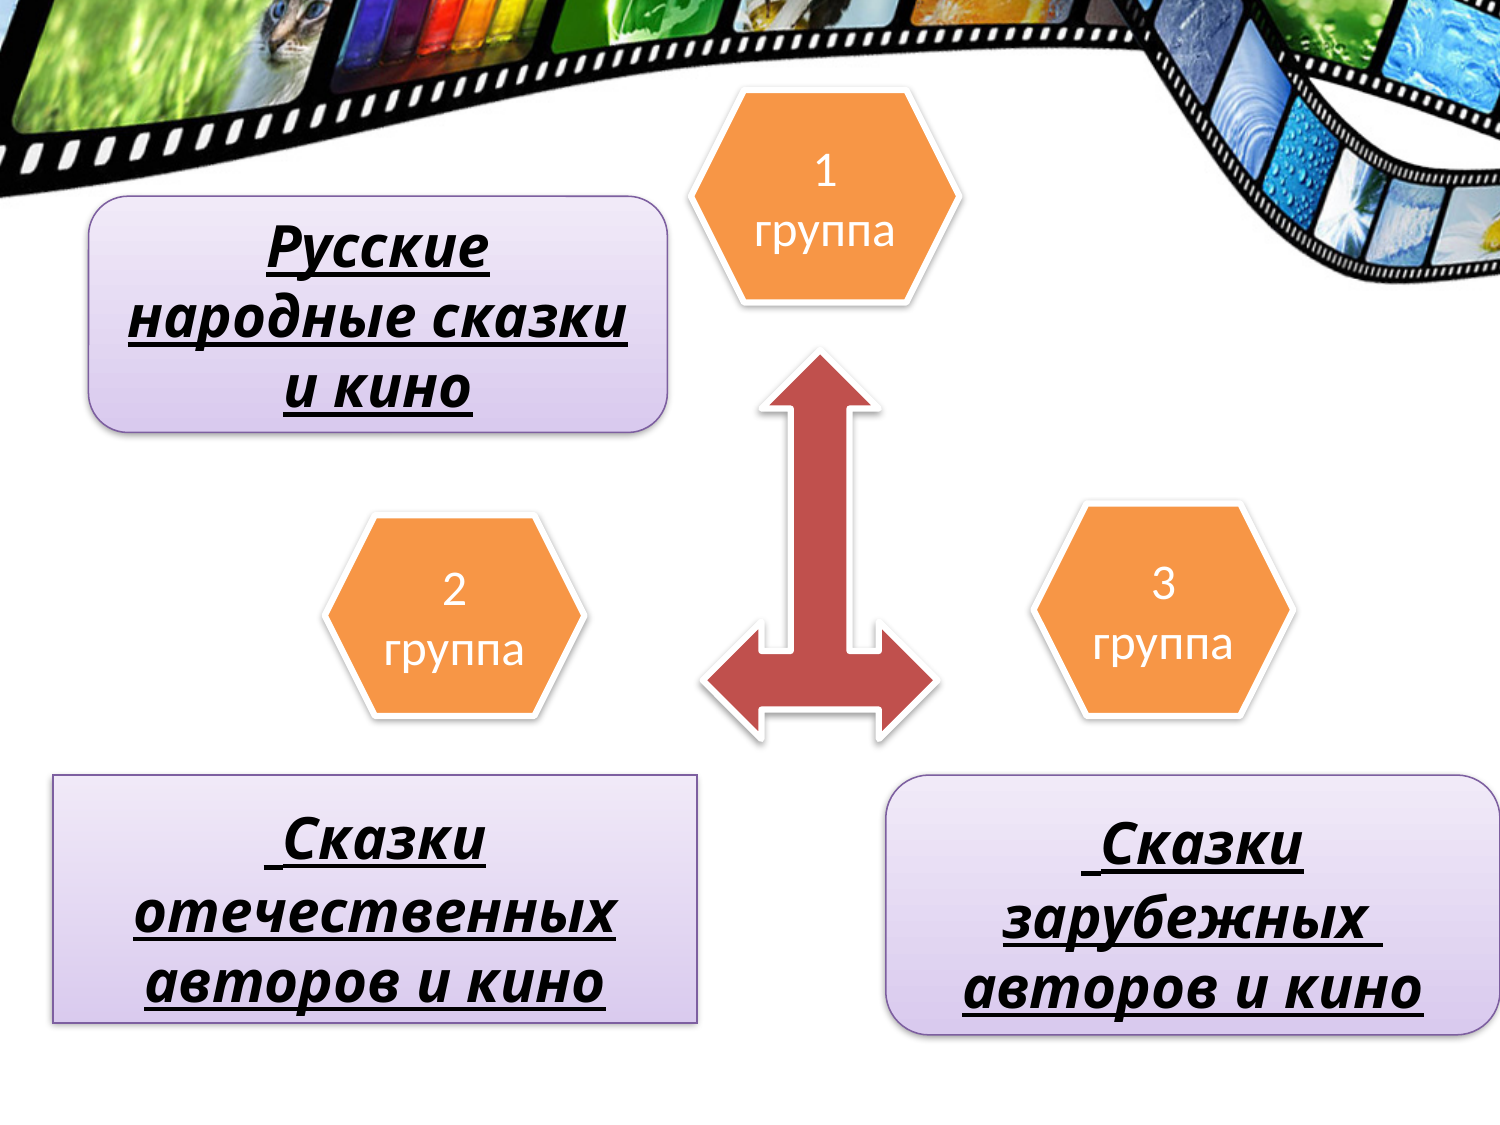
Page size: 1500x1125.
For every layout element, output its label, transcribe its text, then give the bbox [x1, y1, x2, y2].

text_box Русские народные сказки и кино [87, 195, 669, 434]
text_box 2 группа [321, 512, 588, 720]
text_box Сказки зарубежных авторов и кино [885, 774, 1500, 1036]
picture [0, 0, 1500, 1125]
text_box 3 группа [1030, 500, 1297, 720]
title Сказки отечественных авторов и кино [52, 774, 698, 1024]
text_box [699, 346, 941, 742]
text_box 1 группа [688, 86, 963, 306]
